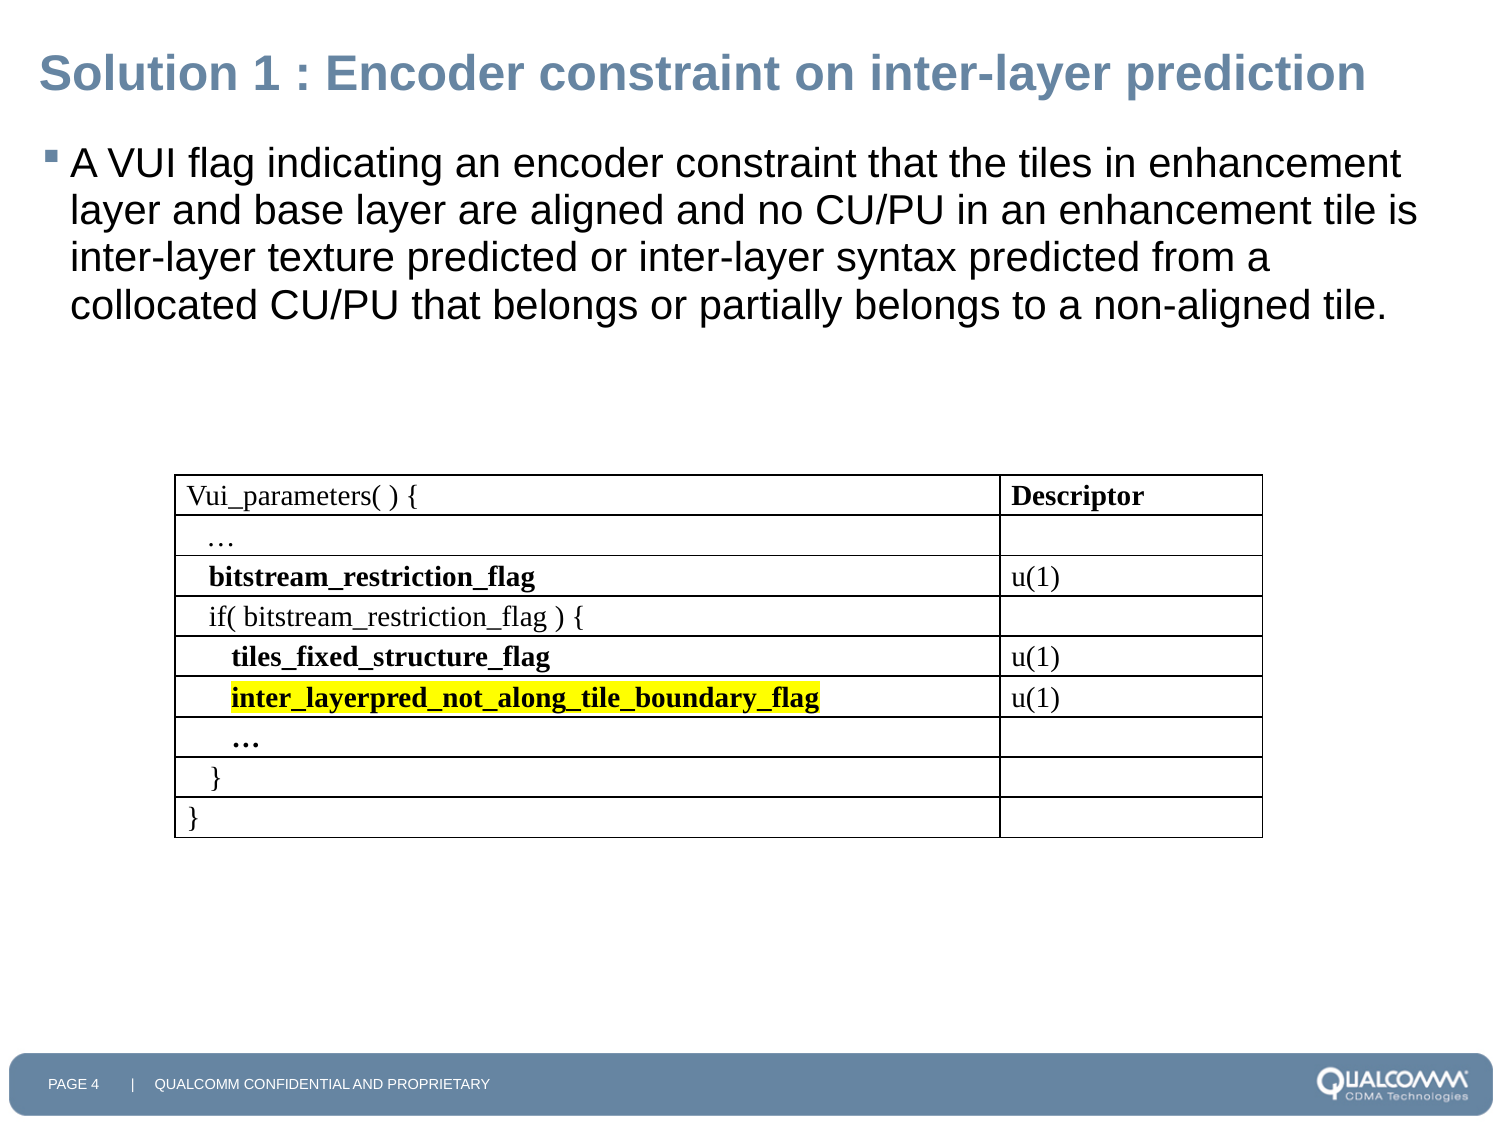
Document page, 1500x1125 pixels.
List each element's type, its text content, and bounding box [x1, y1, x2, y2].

table_header Descriptor [1001, 476, 1262, 514]
table_cell [1001, 597, 1262, 635]
table_cell inter_layerpred_not_along_tile_boundary_flag [176, 677, 999, 716]
table_cell } [176, 798, 999, 837]
table_cell [1001, 758, 1262, 796]
table_header Vui_parameters( ) { [176, 476, 999, 514]
table_cell u(1) [1001, 677, 1262, 716]
table_cell [1001, 516, 1262, 555]
table_cell if( bitstream_restriction_flag ) { [176, 597, 999, 635]
title Solution 1 : Encoder constraint on inter-layer prediction [23, 44, 1457, 138]
table_cell [1001, 718, 1262, 756]
list A VUI flag indicating an encoder constraint that the tiles in enhancement layer and base layer are aligned and no CU/PU in an enhancement tile is inter-layer texture predicted or inter-layer syntax predicted from a collocated CU/PU that belongs or partially belongs to a non-aligned tile. [26, 131, 1457, 1004]
table_cell tiles_fixed_structure_flag [176, 637, 999, 675]
table_cell } [176, 758, 999, 796]
table_cell … [176, 516, 999, 555]
table_cell bitstream_restriction_flag [176, 556, 999, 595]
picture [0, 1048, 1500, 1125]
table_cell [1001, 798, 1262, 837]
table_cell … [176, 718, 999, 756]
table_cell u(1) [1001, 556, 1262, 595]
table_cell u(1) [1001, 637, 1262, 675]
